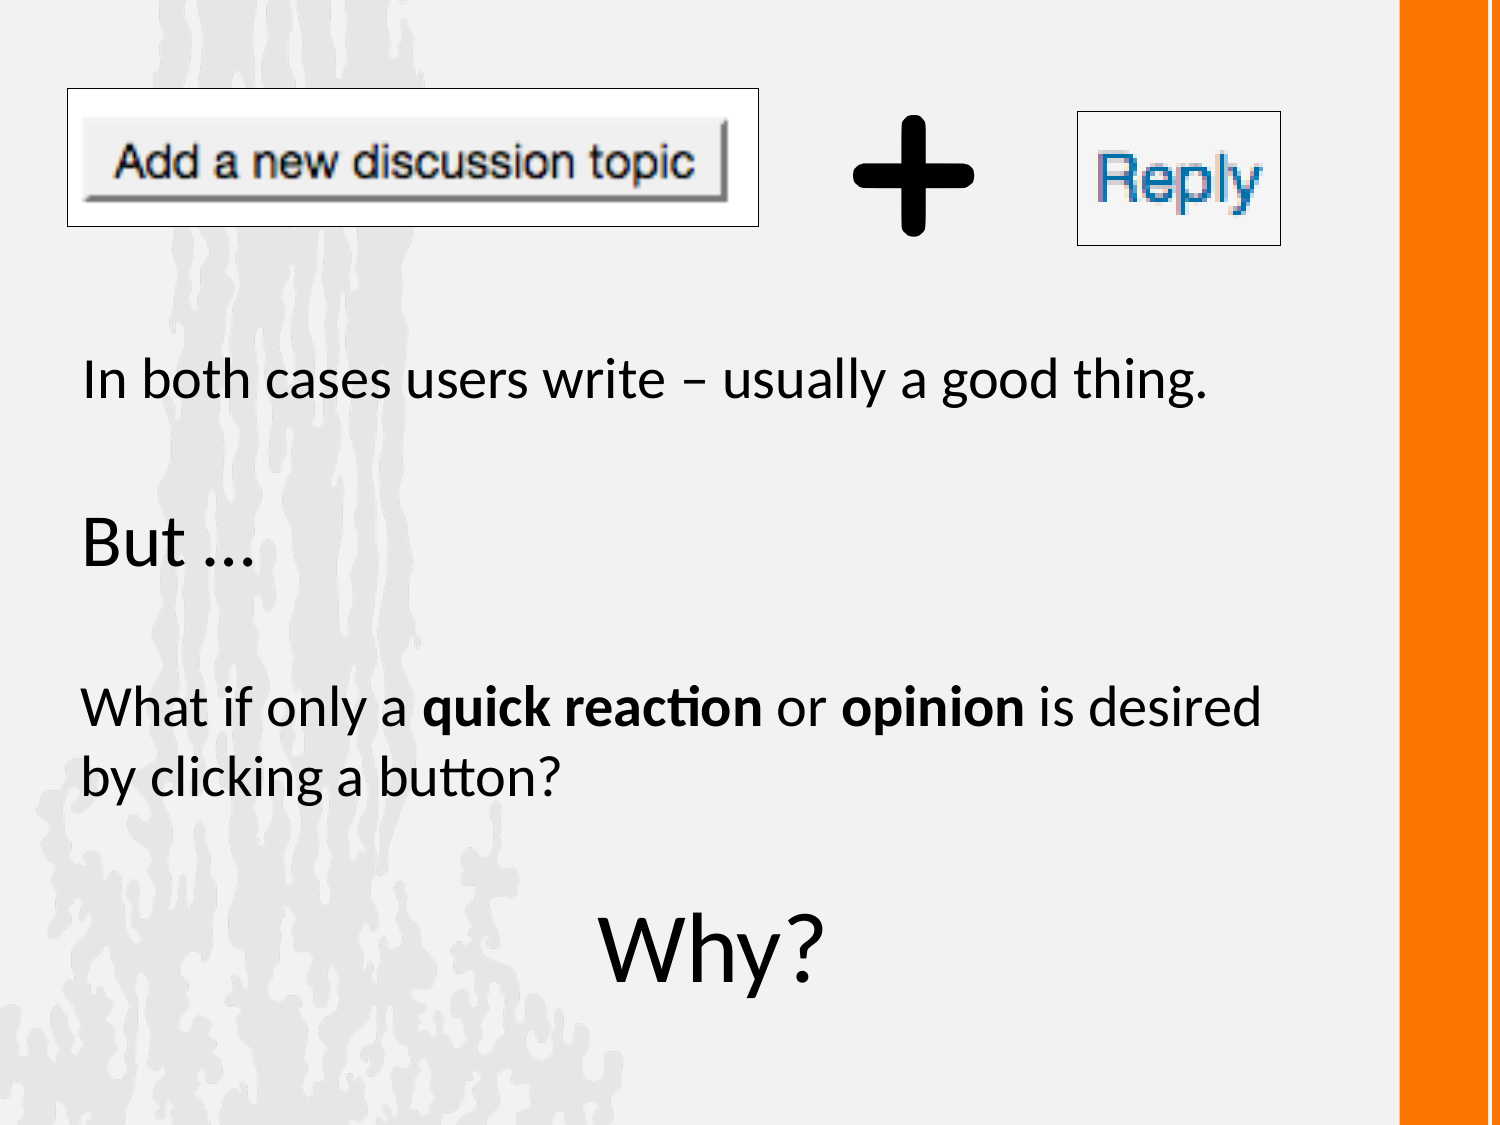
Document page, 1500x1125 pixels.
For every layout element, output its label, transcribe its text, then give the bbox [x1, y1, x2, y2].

picture [0, 0, 759, 1125]
text_box In both cases users write – usually a good thing. [68, 332, 1269, 418]
picture [824, 0, 1017, 271]
text_box What if only a quick reaction or opinion is desired by clicking a button? [65, 660, 1314, 815]
text_box Why? [582, 875, 844, 1010]
text_box But … [66, 484, 271, 589]
picture [1077, 111, 1282, 246]
